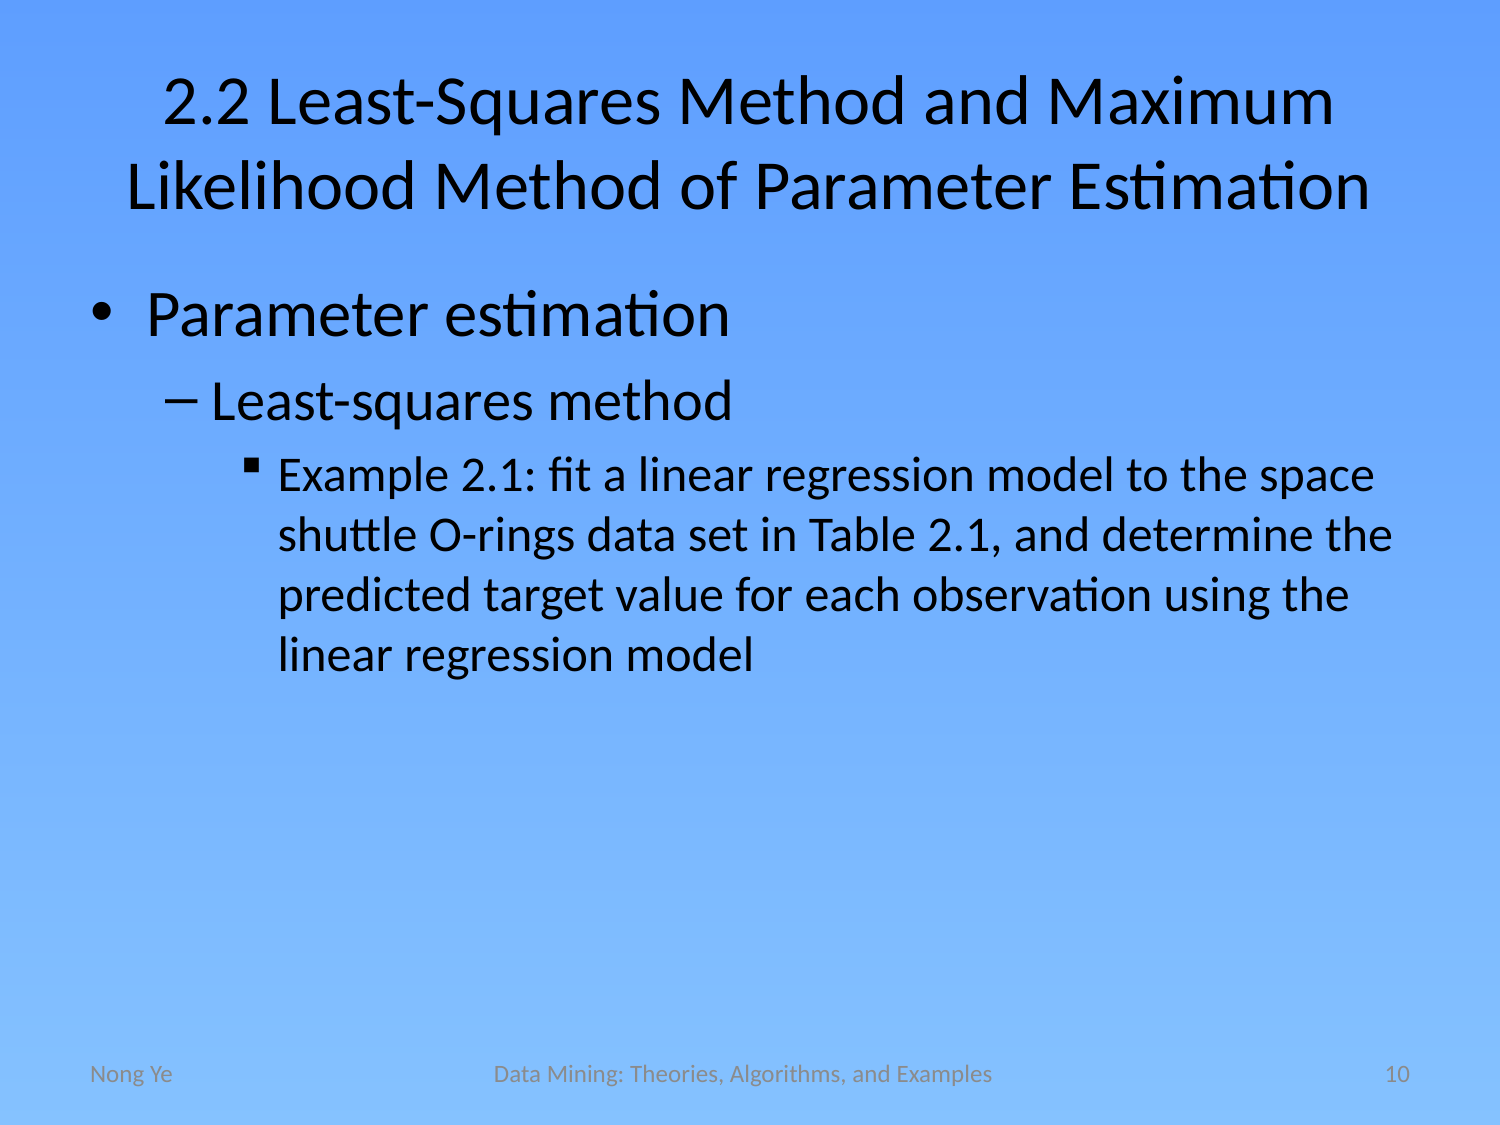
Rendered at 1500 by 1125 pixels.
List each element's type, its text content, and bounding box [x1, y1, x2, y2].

title 2.2 Least-Squares Method and Maximum Likelihood Method of Parameter Estimation [75, 45, 1425, 233]
slide_number 10 [1074, 1042, 1425, 1103]
footer Data Mining: Theories, Algorithms, and Examples [450, 1042, 1038, 1103]
list Parameter estimation Least-squares method Example 2.1: fit a linear regression model to the space shuttle O-rings data set in Table 2.1, and determine the predicted target value for each observation using the linear regression model [75, 262, 1425, 1005]
slide_number Nong Ye [75, 1042, 425, 1103]
